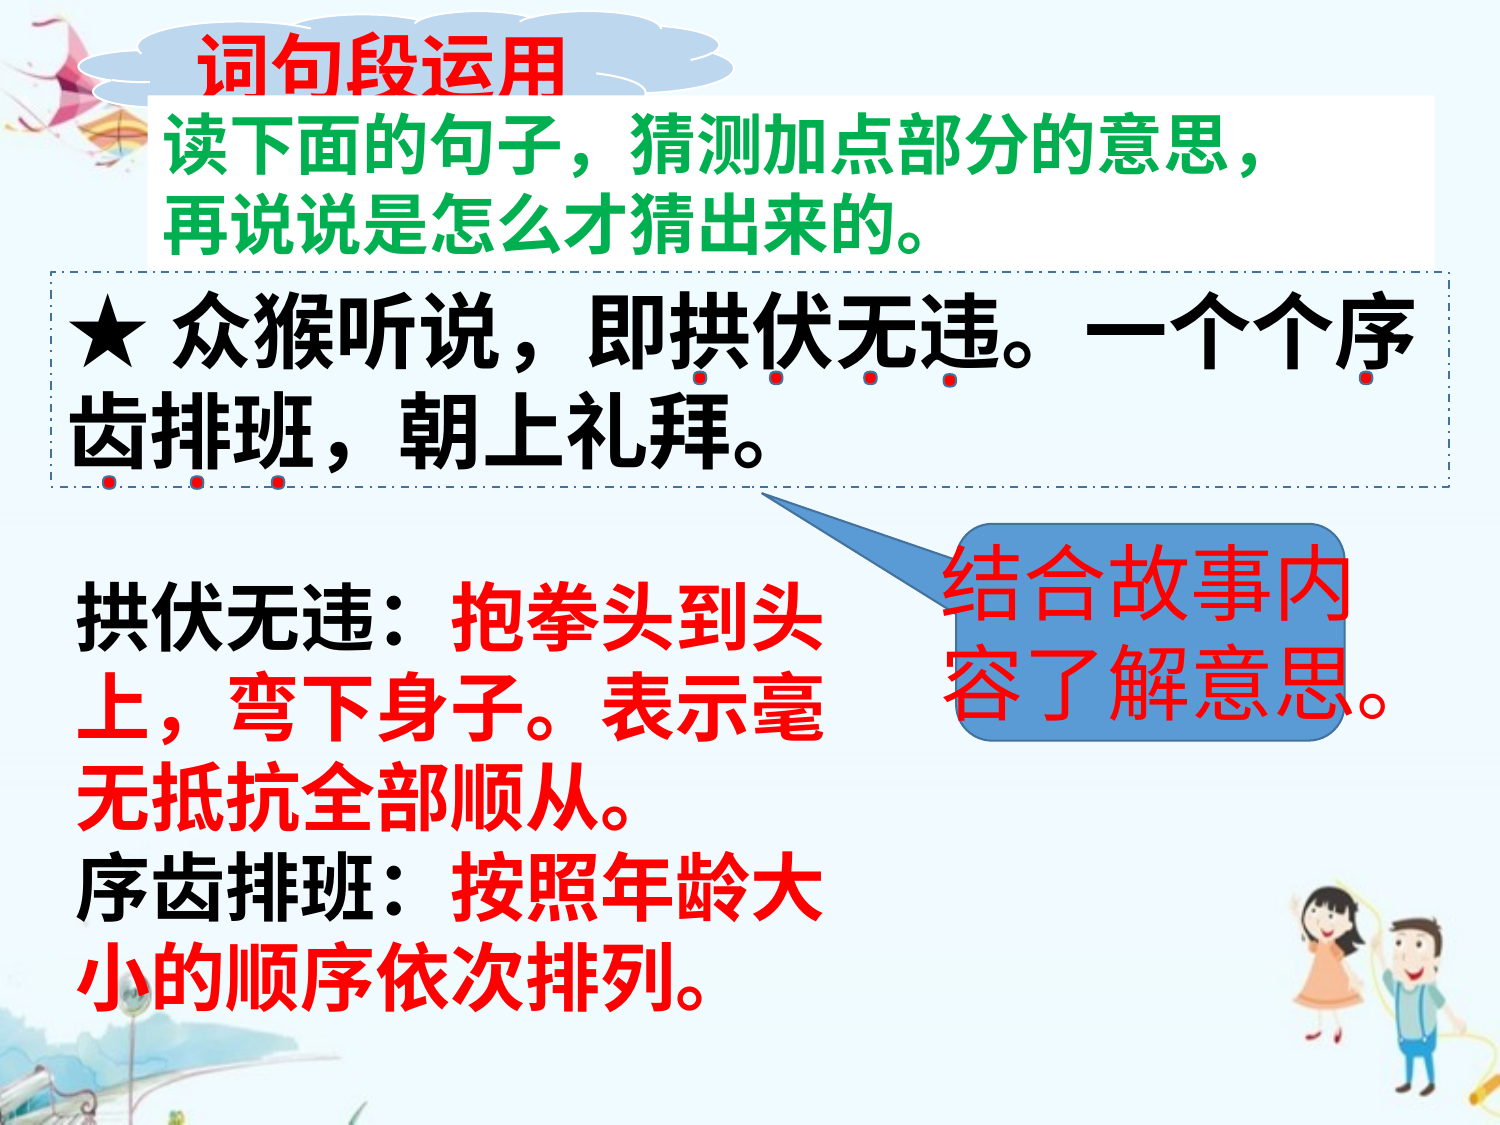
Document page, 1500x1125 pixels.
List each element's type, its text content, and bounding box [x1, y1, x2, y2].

text_box [1358, 370, 1374, 386]
text_box [101, 475, 117, 490]
text_box 读下面的句子，猜测加点部分的意思， 再说说是怎么才猜出来的。 [147, 95, 1435, 271]
text_box [768, 370, 784, 386]
text_box 结合故事内容了解意思。 [925, 523, 1396, 739]
text_box [189, 475, 205, 490]
text_box [270, 475, 286, 490]
text_box [942, 373, 958, 388]
text_box ★众猴听说，即拱伏无违。一个个序齿排班，朝上礼拜。 [51, 271, 1449, 487]
text_box 词句段运用 [78, 11, 735, 108]
text_box [863, 370, 878, 386]
text_box [692, 370, 708, 386]
picture [0, 0, 1500, 1125]
text_box 拱伏无违：抱拳头到头上，弯下身子。表示毫无抵抗全部顺从。 序齿排班：按照年龄大小的顺序依次排列。 [61, 562, 865, 1028]
text_box [761, 492, 925, 597]
